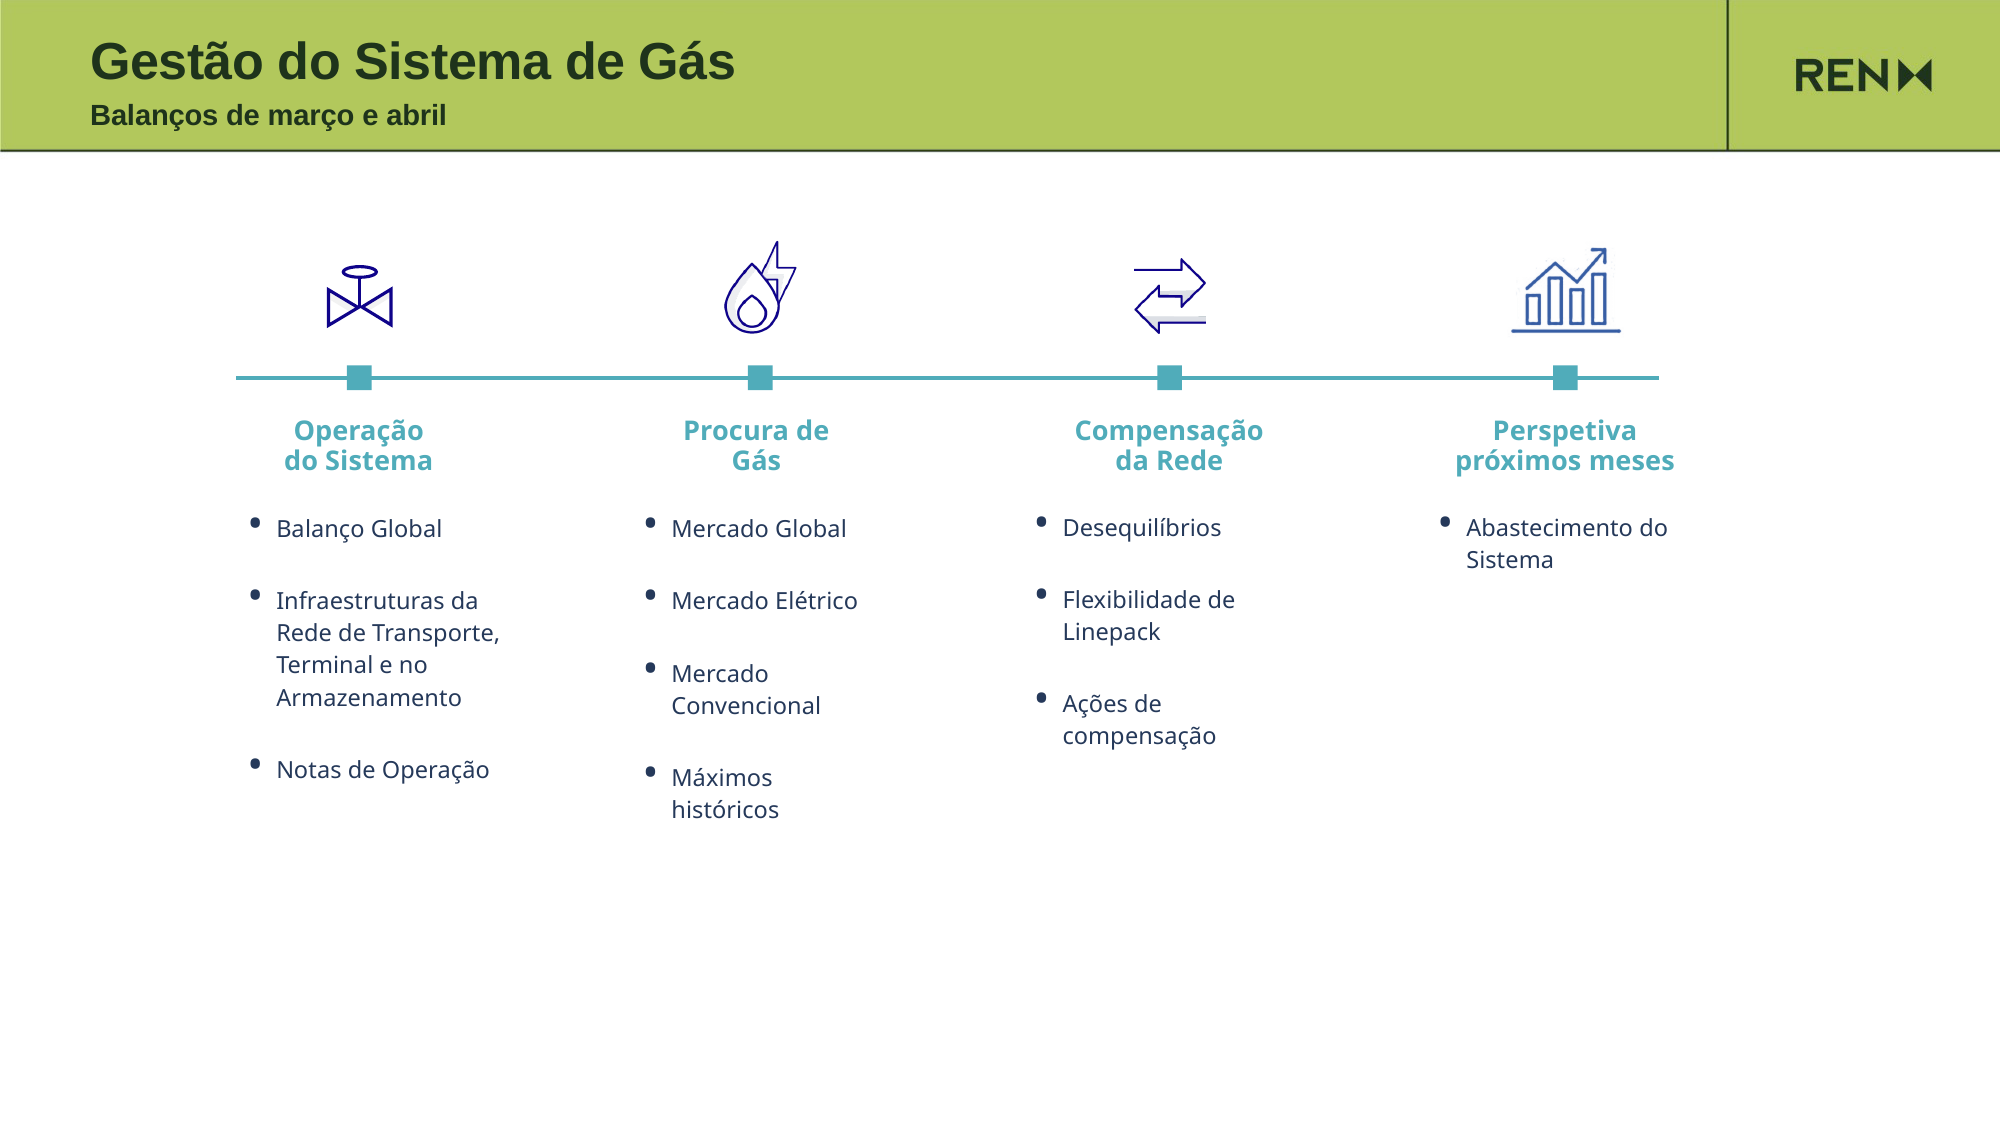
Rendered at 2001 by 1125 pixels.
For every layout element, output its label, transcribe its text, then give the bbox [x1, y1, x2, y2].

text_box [324, 266, 394, 326]
picture [0, 0, 2000, 1125]
text_box [346, 365, 372, 391]
text_box Operação do Sistema [283, 410, 436, 476]
text_box Balanços de março e abril [88, 94, 1630, 131]
text_box Abastecimento do Sistema [1435, 510, 1729, 577]
text_box [1157, 365, 1182, 391]
text_box Perspetiva próximos meses [1455, 410, 1676, 476]
text_box Compensação da Rede [1059, 410, 1280, 476]
text_box Gestão do Sistema de Gás [88, 25, 1630, 90]
text_box [747, 365, 773, 391]
text_box Procura de Gás [669, 410, 845, 476]
text_box Balanço Global Infraestruturas da Rede de Transporte, Terminal e no Armazenamento Notas de Operação [245, 510, 519, 788]
text_box Mercado Global Mercado Elétrico Mercado Convencional Máximos históricos [640, 510, 883, 828]
text_box Desequilíbrios Flexibilidade de Linepack Ações de compensação [1031, 510, 1292, 790]
text_box [1553, 365, 1578, 391]
